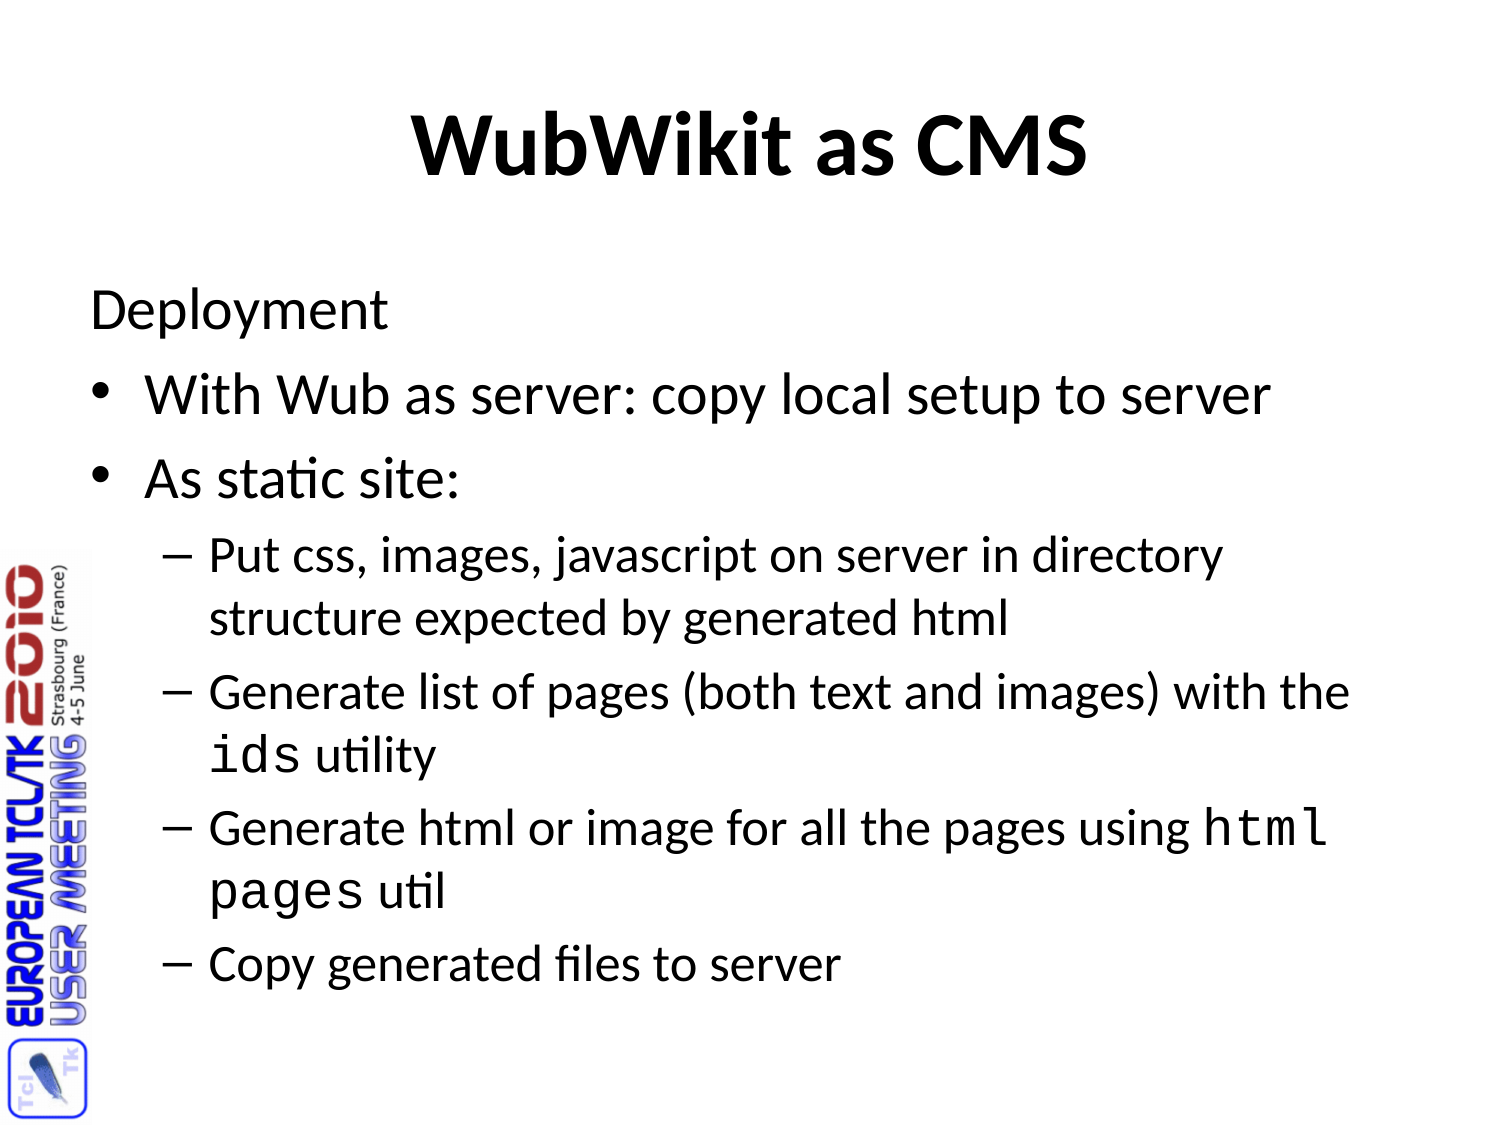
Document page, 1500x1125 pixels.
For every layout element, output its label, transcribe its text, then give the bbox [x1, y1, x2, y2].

list Deployment With Wub as server: copy local setup to server As static site: Put css, images, javascript on server in directory structure expected by generated html Generate list of pages (both text and images) with the ids utility Generate html or image for all the pages using html pages util Copy generated files to server [75, 262, 1425, 1005]
title WubWikit as CMS [75, 45, 1425, 233]
picture [0, 550, 334, 1124]
